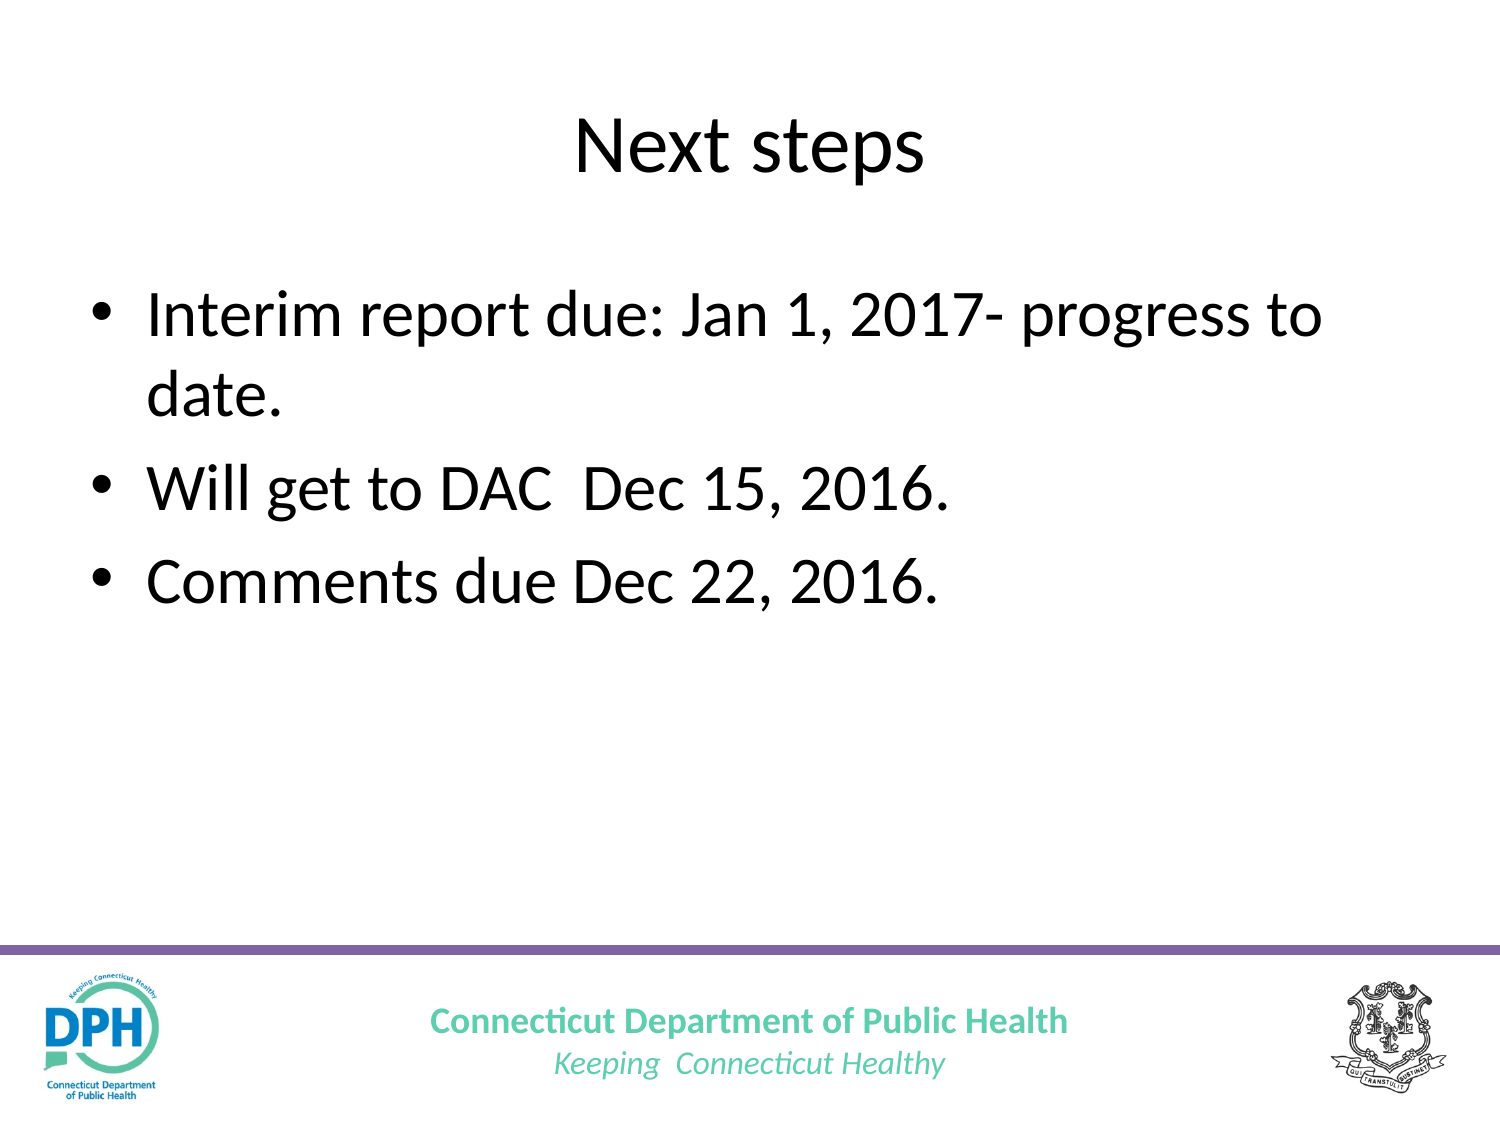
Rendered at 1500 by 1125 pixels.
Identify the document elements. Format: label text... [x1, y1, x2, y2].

picture [37, 969, 163, 1104]
title Next steps [75, 45, 1425, 233]
list Interim report due: Jan 1, 2017- progress to date. Will get to DAC Dec 15, 2016. Comments due Dec 22, 2016. [75, 262, 1425, 1005]
picture [1328, 969, 1450, 1104]
